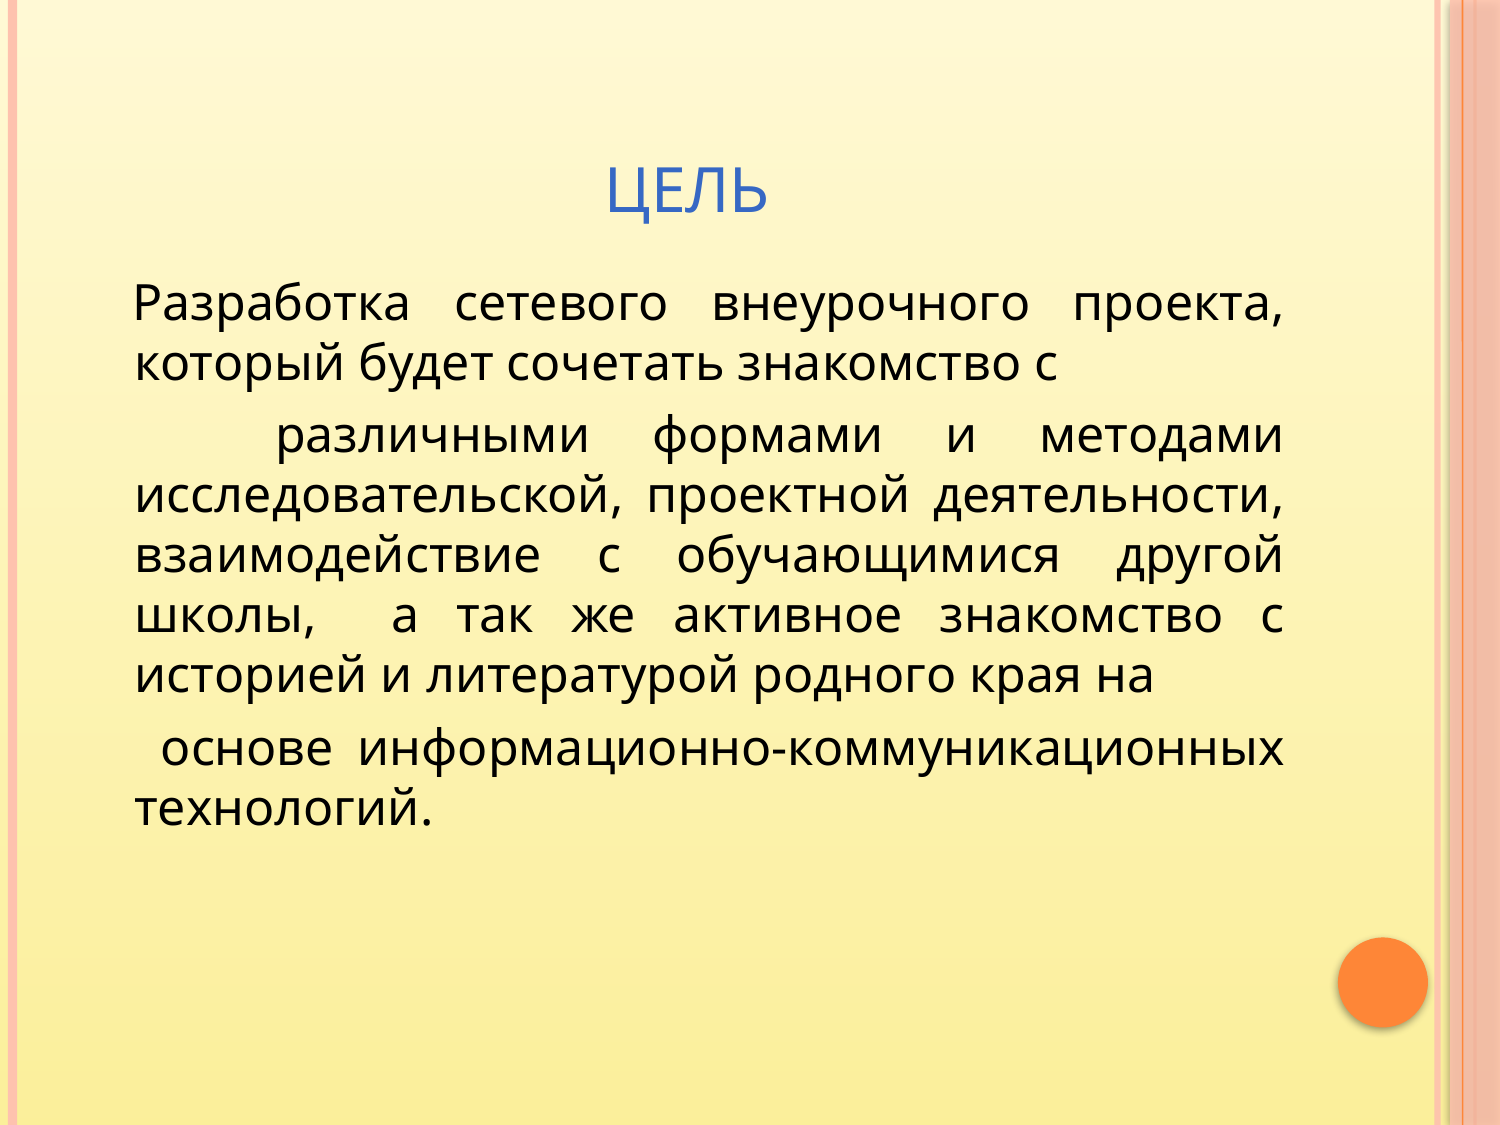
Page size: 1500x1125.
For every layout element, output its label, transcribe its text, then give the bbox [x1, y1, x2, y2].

title Цель [75, 45, 1300, 233]
list Разработка сетевого внеурочного проекта, который будет сочетать знакомство с различными формами и методами исследовательской, проектной деятельности, взаимодействие с обучающимися другой школы, а так же активное знакомство с историей и литературой родного края на основе информационно-коммуникационных технологий. [75, 262, 1300, 1062]
